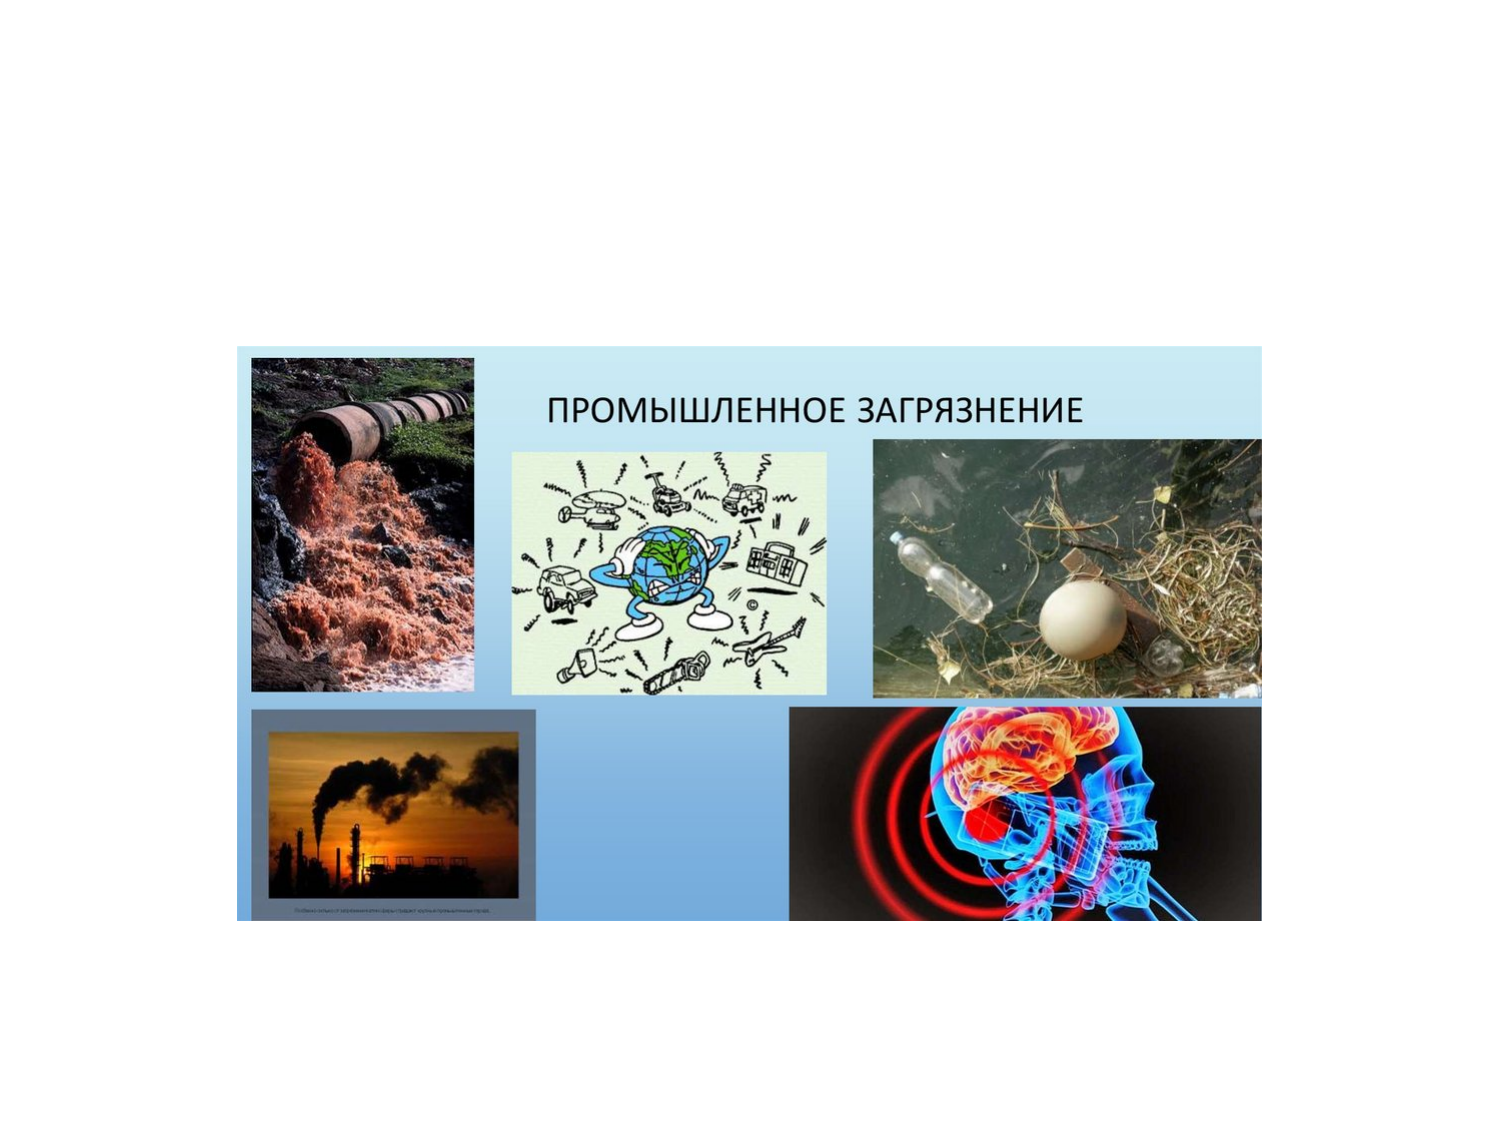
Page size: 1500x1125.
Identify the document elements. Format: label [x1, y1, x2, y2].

list [237, 346, 1263, 921]
